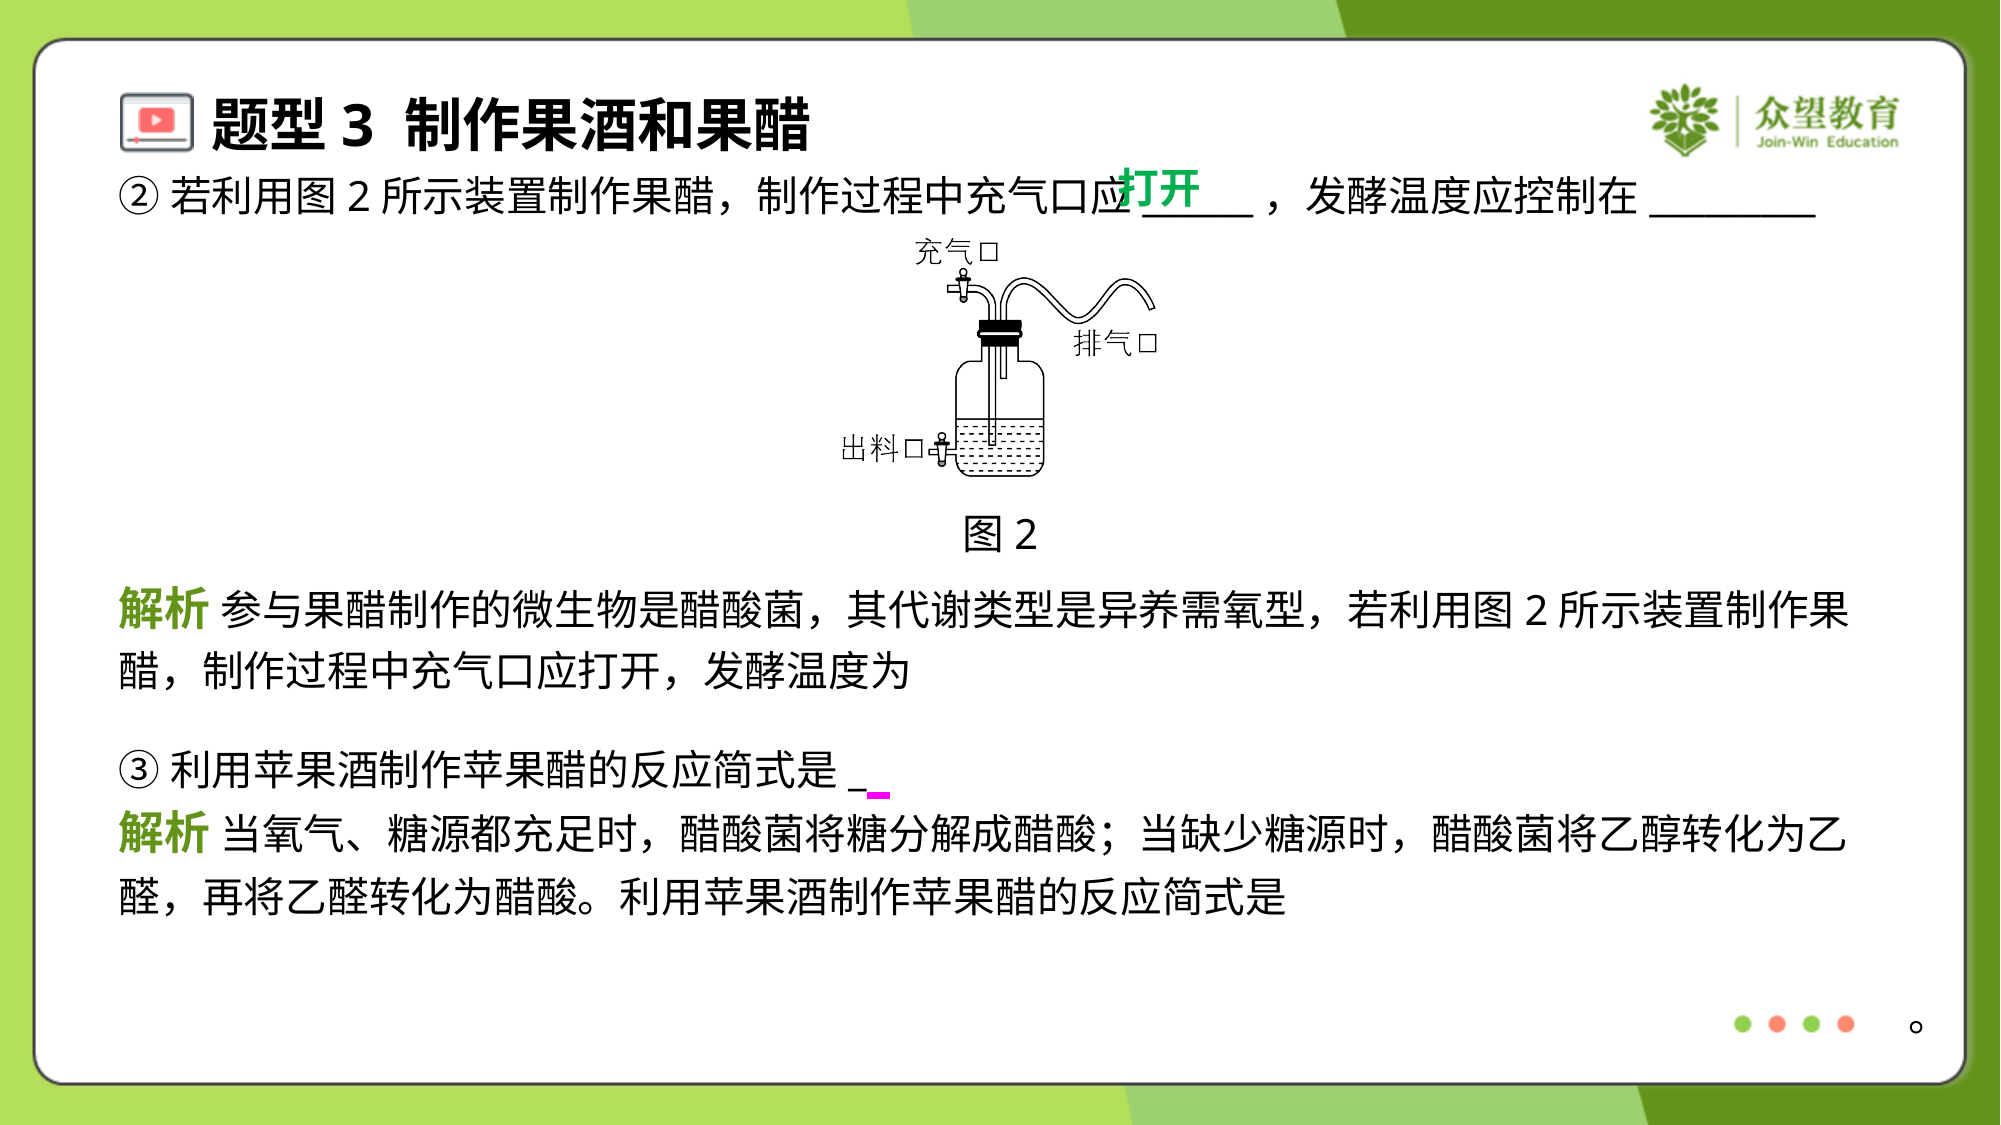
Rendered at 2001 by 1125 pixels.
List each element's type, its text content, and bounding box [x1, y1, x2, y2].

picture [0, 0, 2000, 1125]
text_box 打开 [1102, 151, 1217, 208]
text_box ③利用苹果酒制作苹果醋的反应简式是_ _____________________________________。 [118, 670, 1883, 786]
text_box 图2 [962, 497, 1039, 555]
